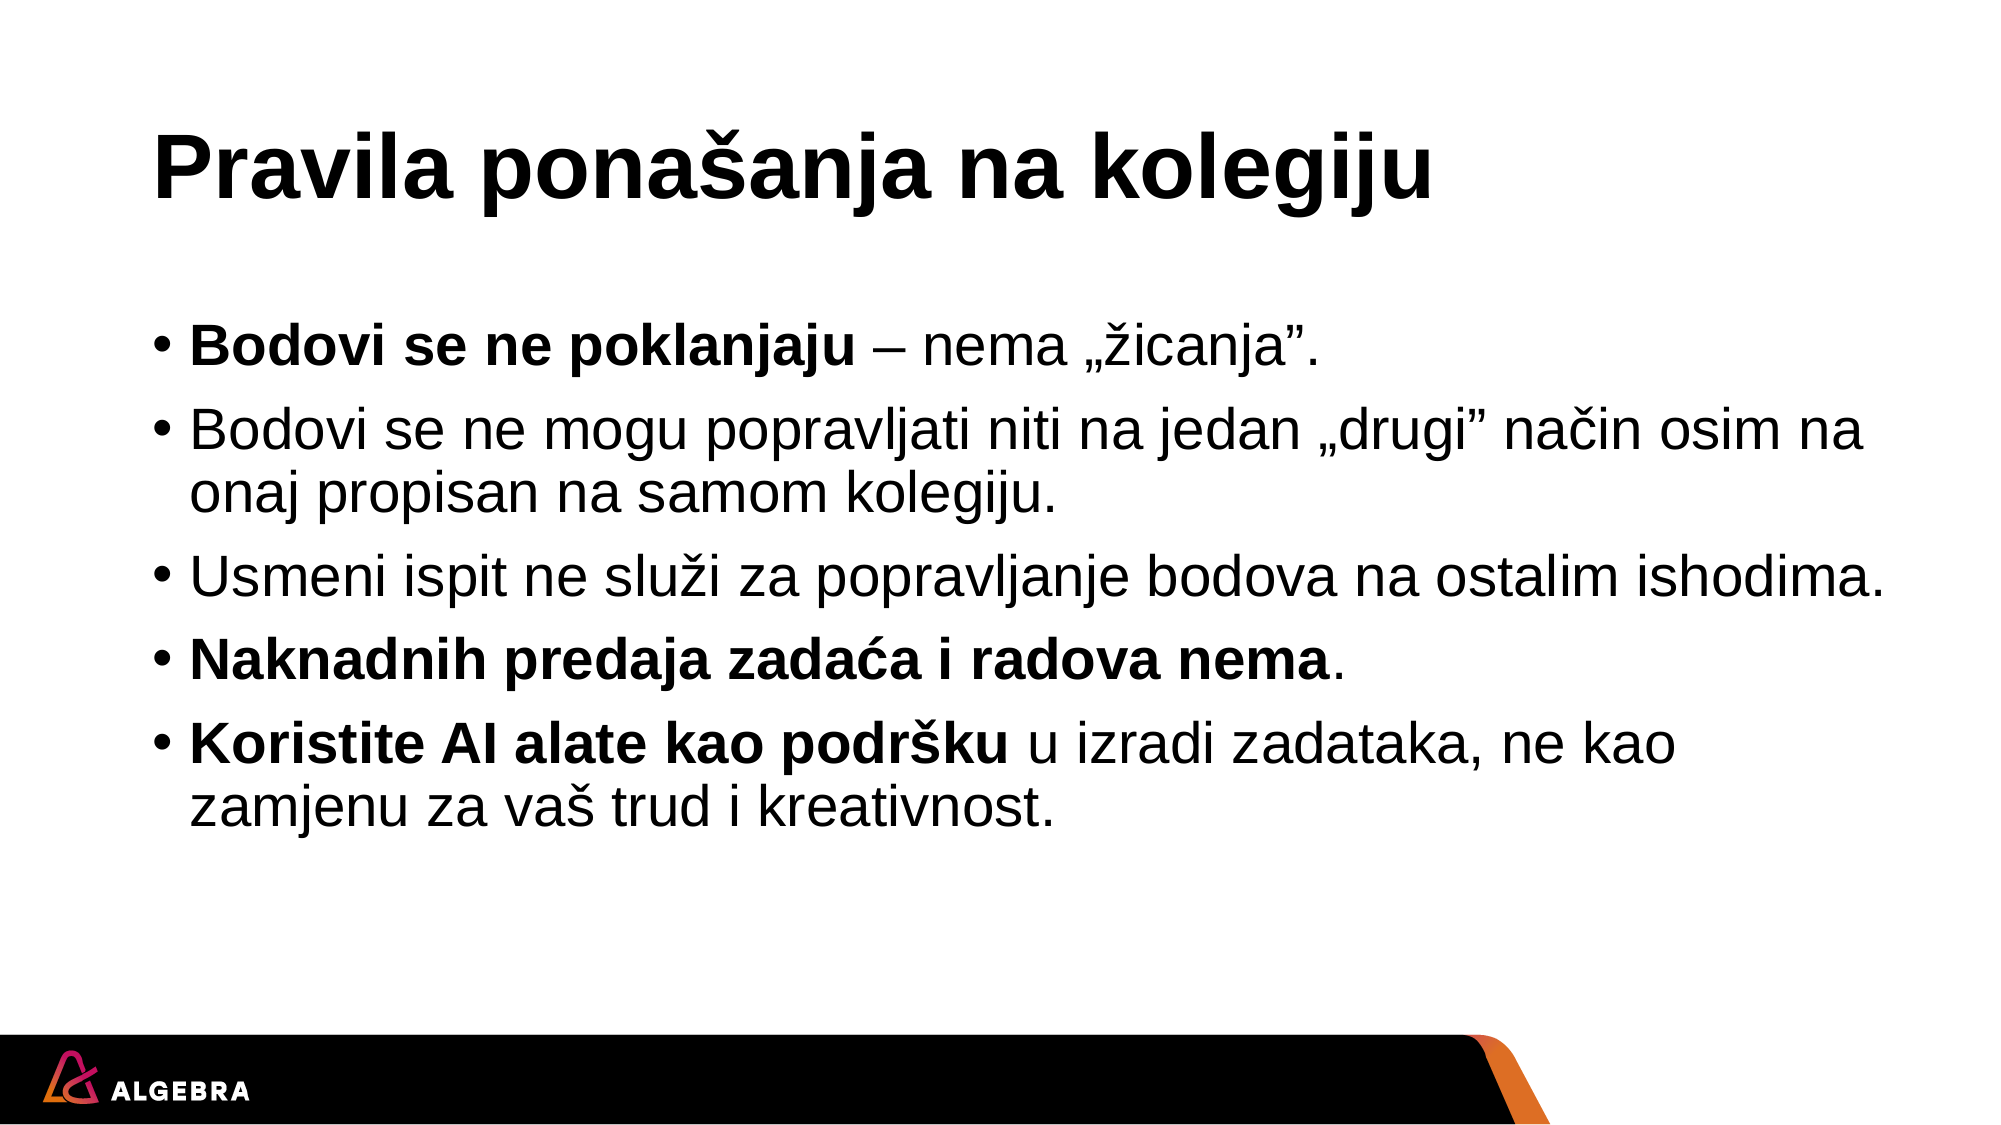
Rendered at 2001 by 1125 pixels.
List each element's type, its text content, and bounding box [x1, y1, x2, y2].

list Bodovi se ne poklanjaju – nema „žicanja”. Bodovi se ne mogu popravljati niti na jedan „drugi” način osim na onaj propisan na samom kolegiju. Usmeni ispit ne služi za popravljanje bodova na ostalim ishodima. Naknadnih predaja zadaća i radova nema. Koristite AI alate kao podršku u izradi zadataka, ne kao zamjenu za vaš trud i kreativnost. [137, 307, 1910, 988]
picture [0, 1034, 1733, 1125]
title Pravila ponašanja na kolegiju [137, 59, 1863, 278]
